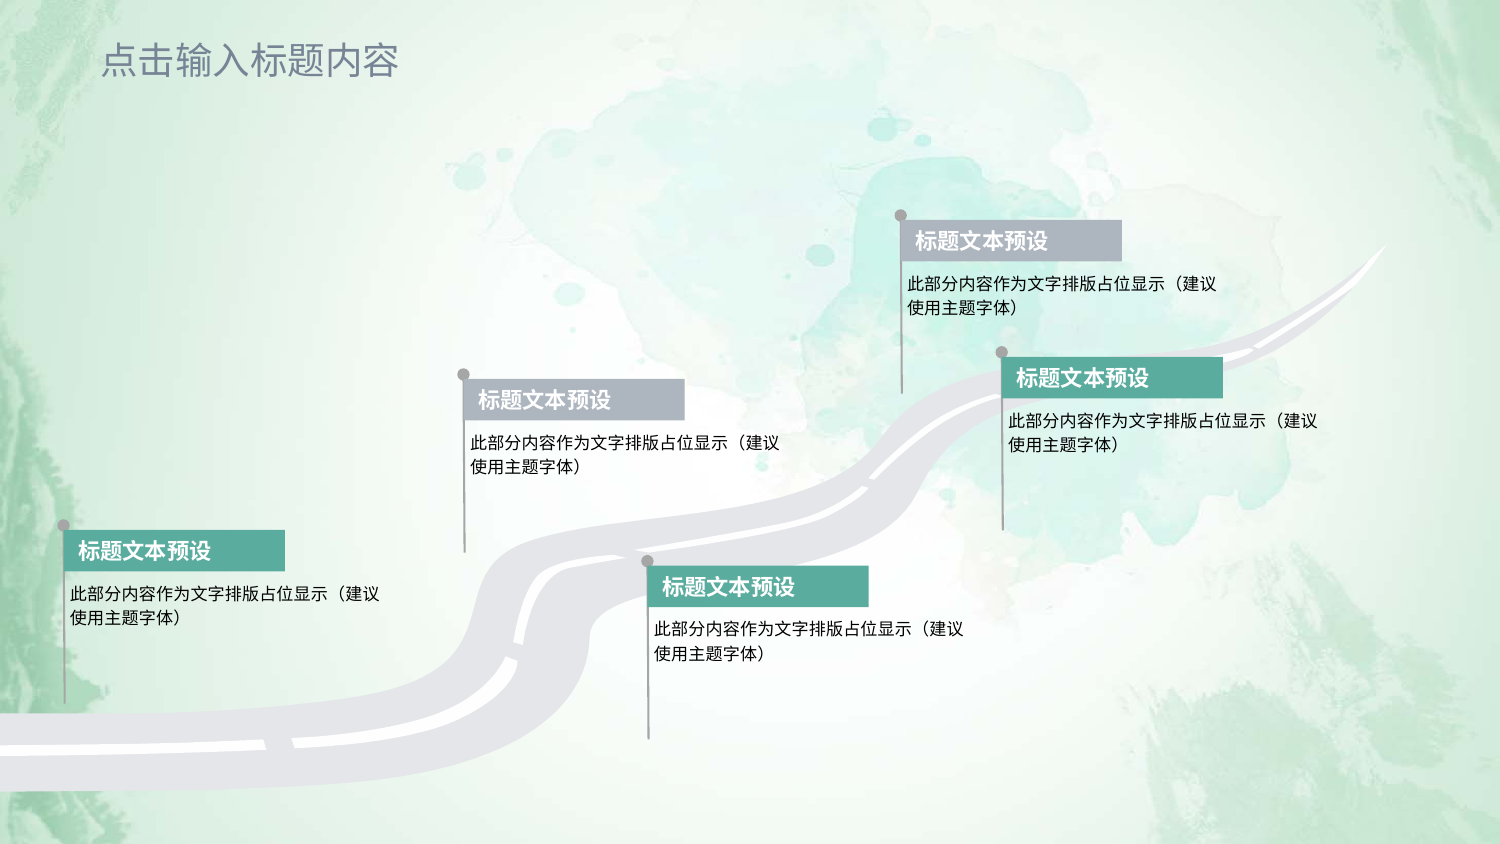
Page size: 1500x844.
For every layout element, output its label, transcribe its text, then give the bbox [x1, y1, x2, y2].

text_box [900, 215, 1219, 394]
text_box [0, 242, 1388, 792]
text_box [647, 560, 966, 740]
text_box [463, 374, 782, 553]
picture [0, 0, 1500, 844]
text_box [63, 525, 382, 704]
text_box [1001, 352, 1320, 531]
text_box 点击输入标题内容 [100, 28, 450, 91]
